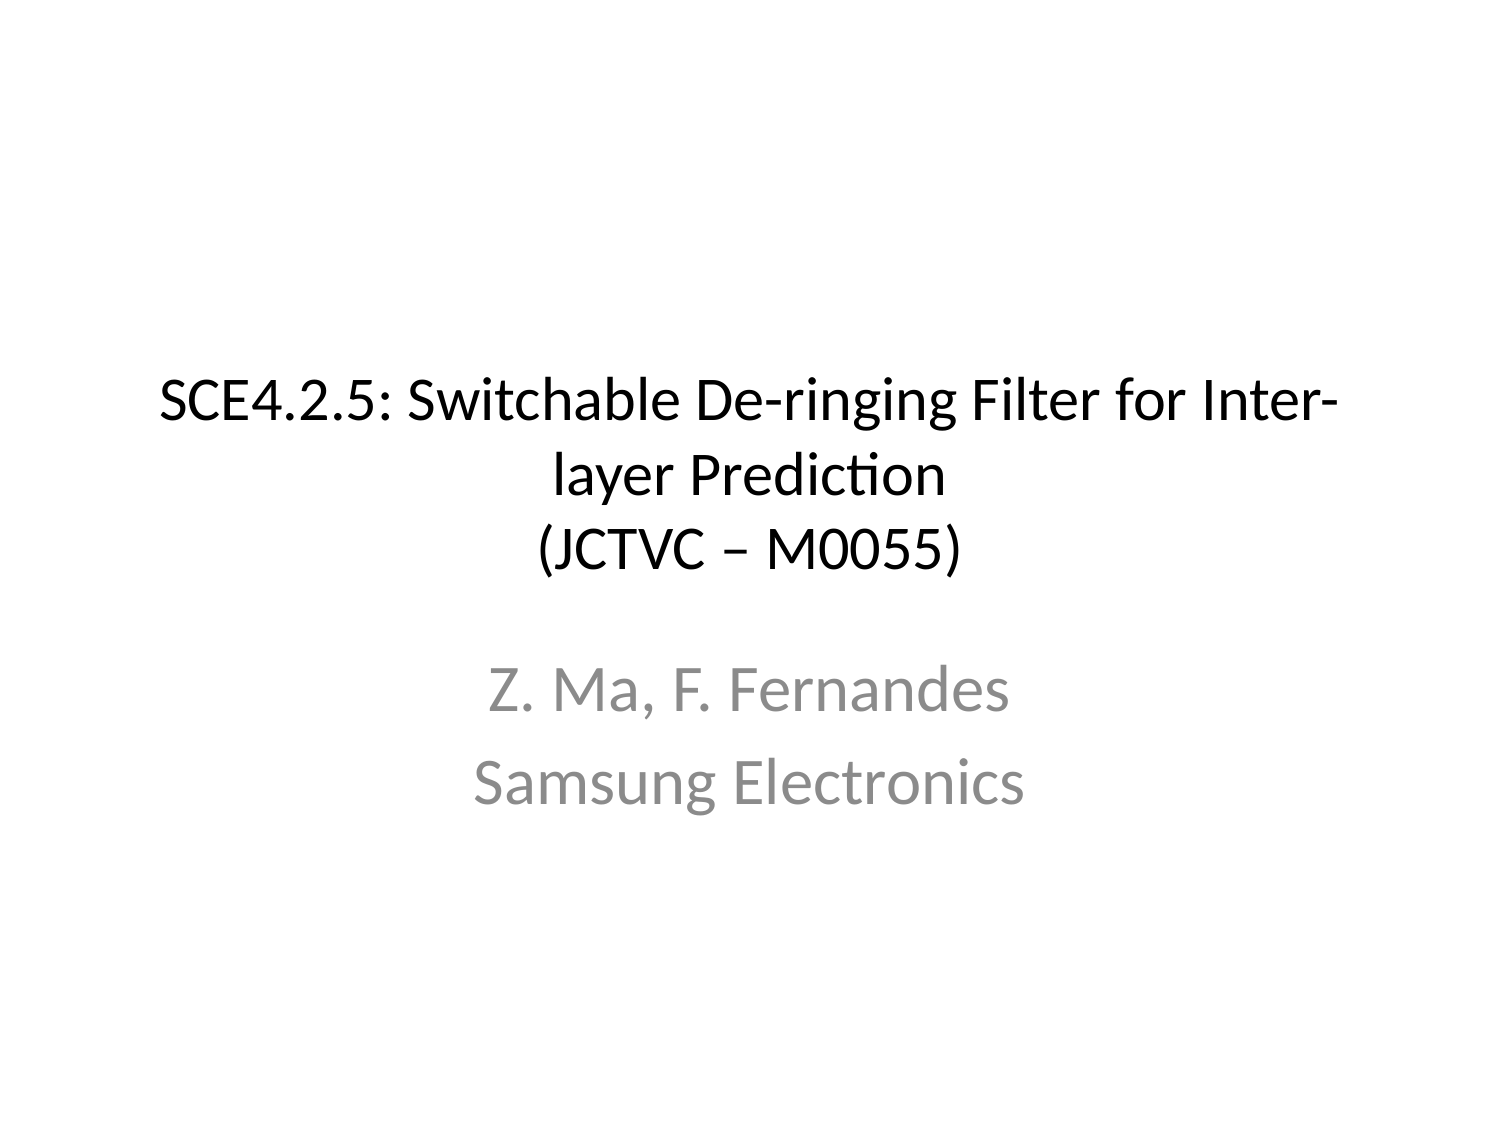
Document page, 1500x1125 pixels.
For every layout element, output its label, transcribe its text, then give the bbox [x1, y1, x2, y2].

title SCE4.2.5: Switchable De-ringing Filter for Inter-layer Prediction (JCTVC – M0055) [112, 349, 1388, 591]
subtitle Z. Ma, F. Fernandes Samsung Electronics [225, 637, 1275, 925]
